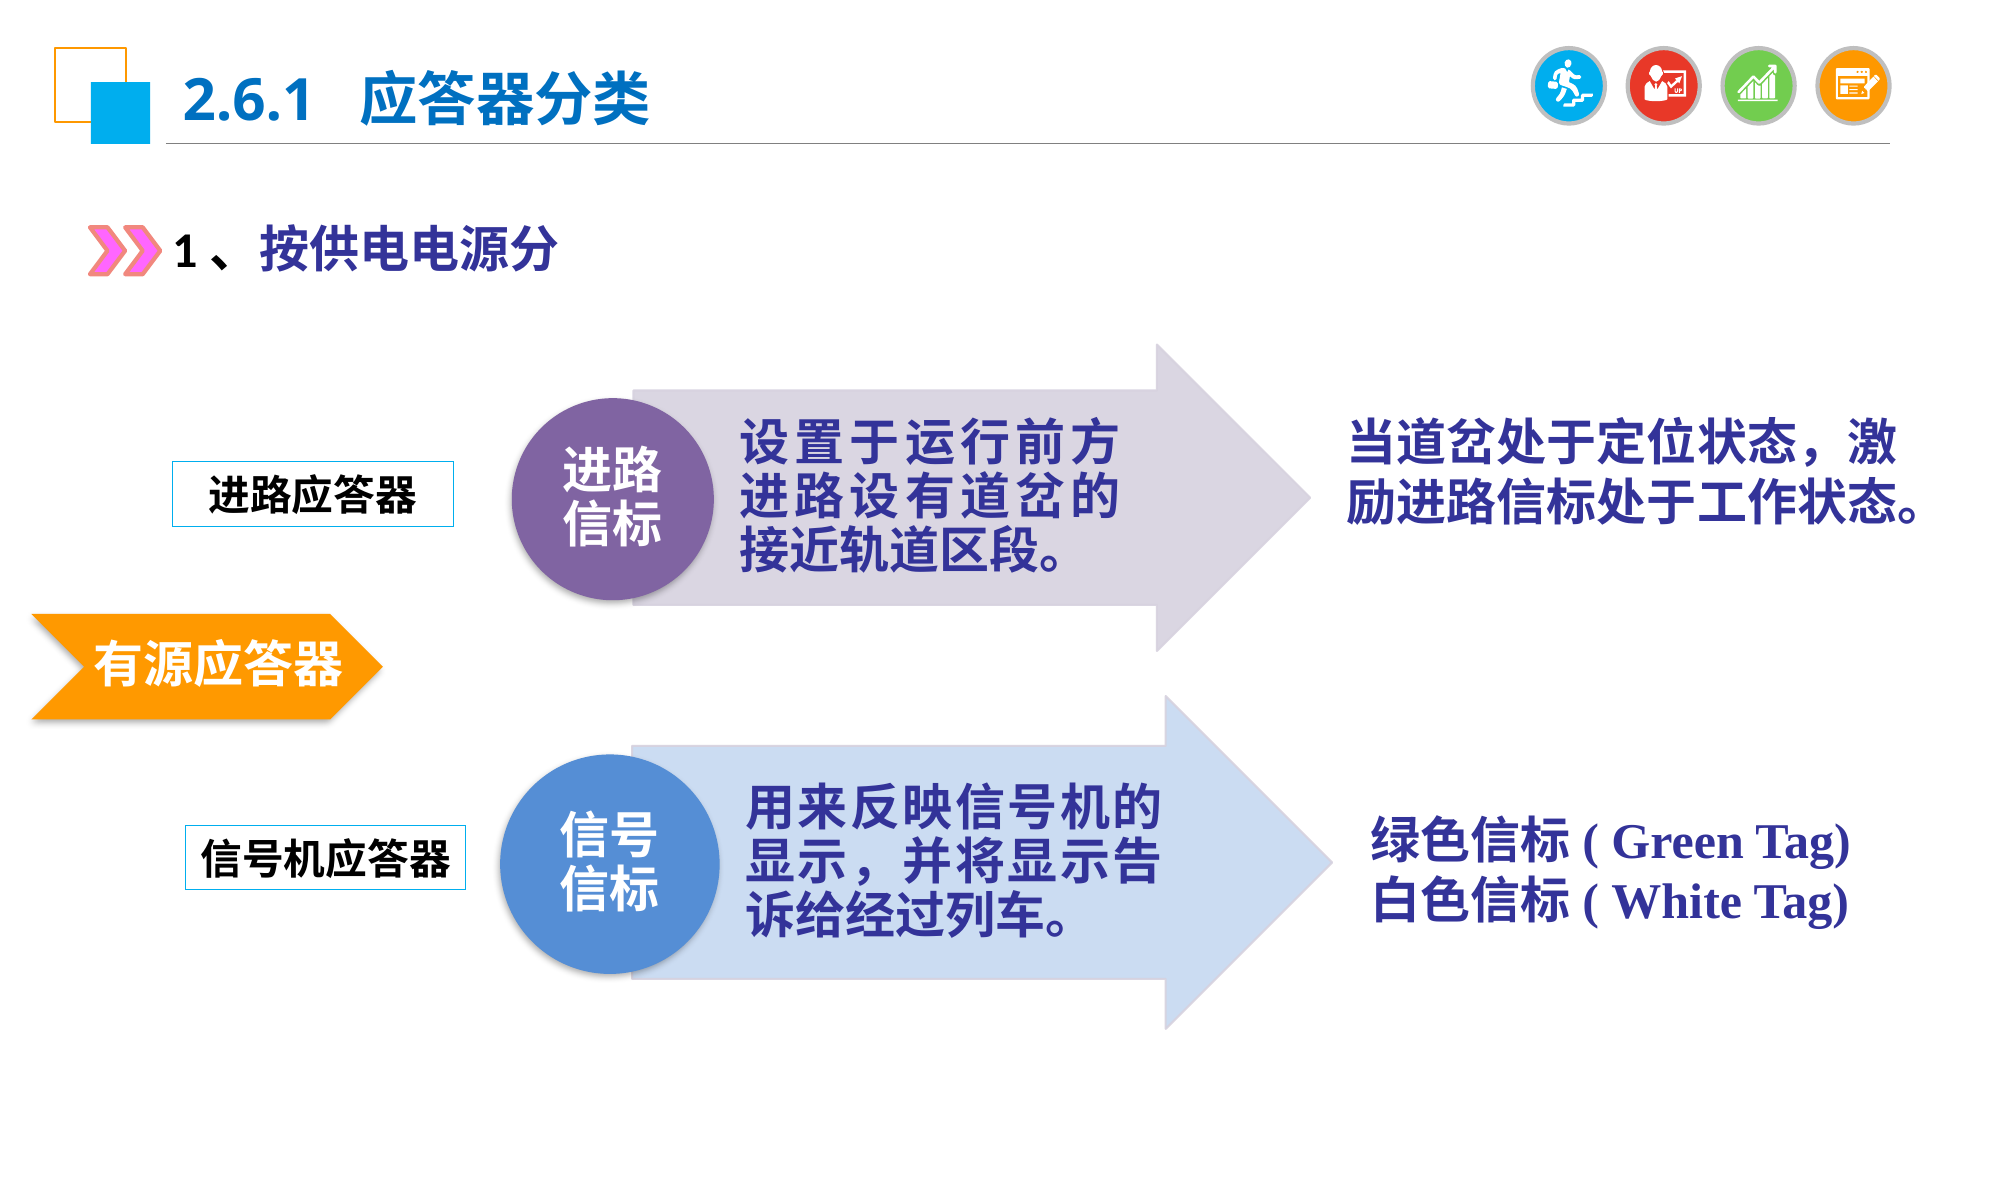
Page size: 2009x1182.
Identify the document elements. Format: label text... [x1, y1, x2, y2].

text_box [31, 613, 384, 720]
text_box 2.6.1 应答器分类 [162, 51, 672, 142]
text_box 信号机应答器 [185, 825, 466, 890]
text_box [89, 209, 572, 287]
text_box 进路应答器 [172, 461, 454, 527]
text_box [511, 344, 1311, 652]
text_box 当道岔处于定位状态，激励进路信标处于工作状态。 [1332, 403, 1918, 538]
text_box 绿色信标( Green Tag) 白色信标( White Tag) [1355, 801, 1907, 937]
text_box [499, 695, 1333, 1030]
